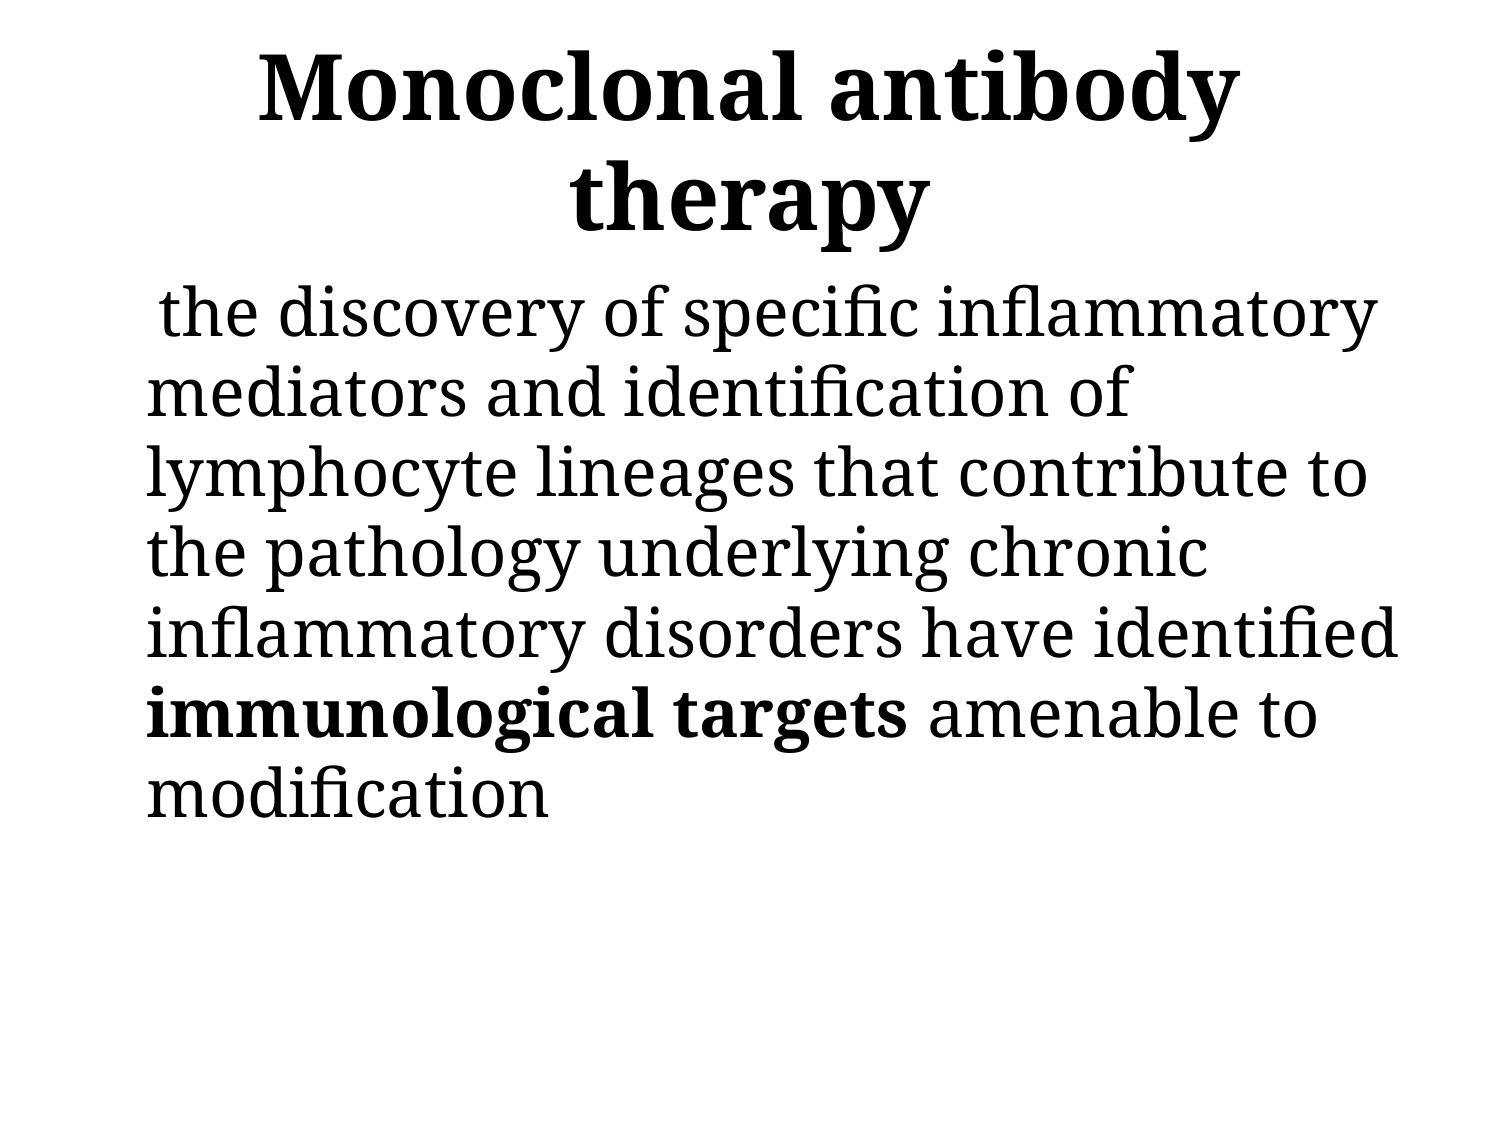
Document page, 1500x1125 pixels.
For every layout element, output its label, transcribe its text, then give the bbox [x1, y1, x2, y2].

title Monoclonal antibody therapy [75, 45, 1425, 233]
list the discovery of specific inflammatory mediators and identification of lymphocyte lineages that contribute to the pathology underlying chronic inflammatory disorders have identified immunological targets amenable to modification [75, 262, 1425, 1005]
